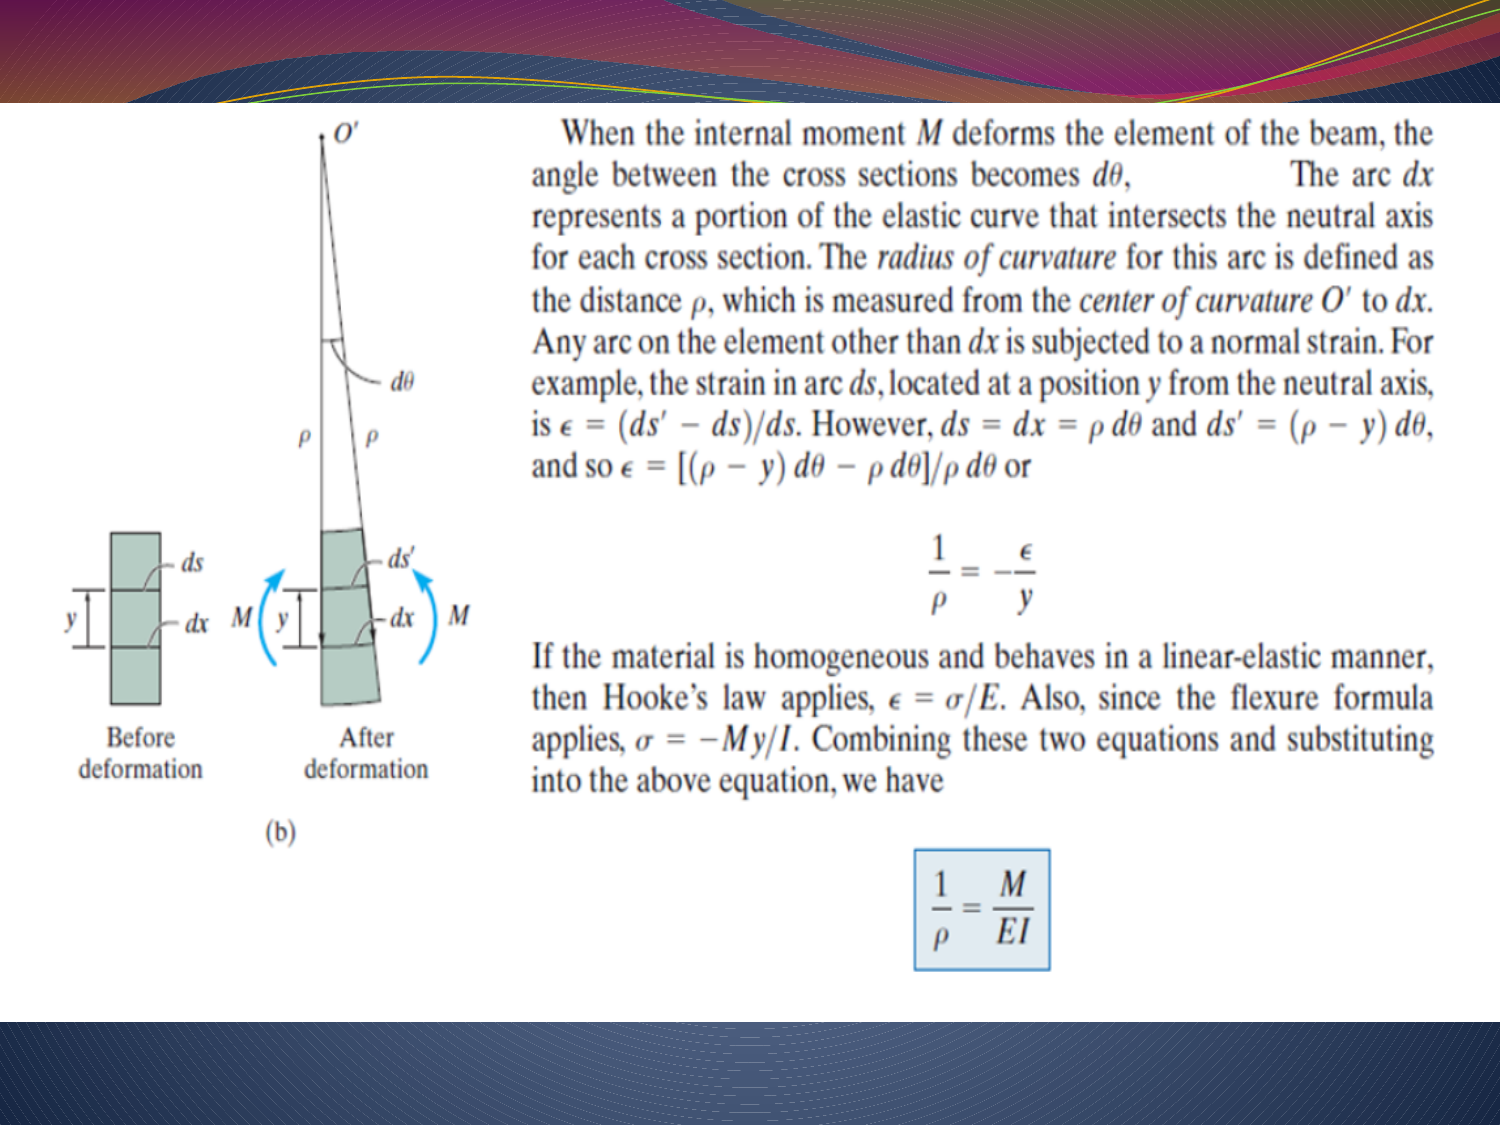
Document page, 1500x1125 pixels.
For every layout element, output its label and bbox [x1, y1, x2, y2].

picture [0, 102, 1500, 1023]
